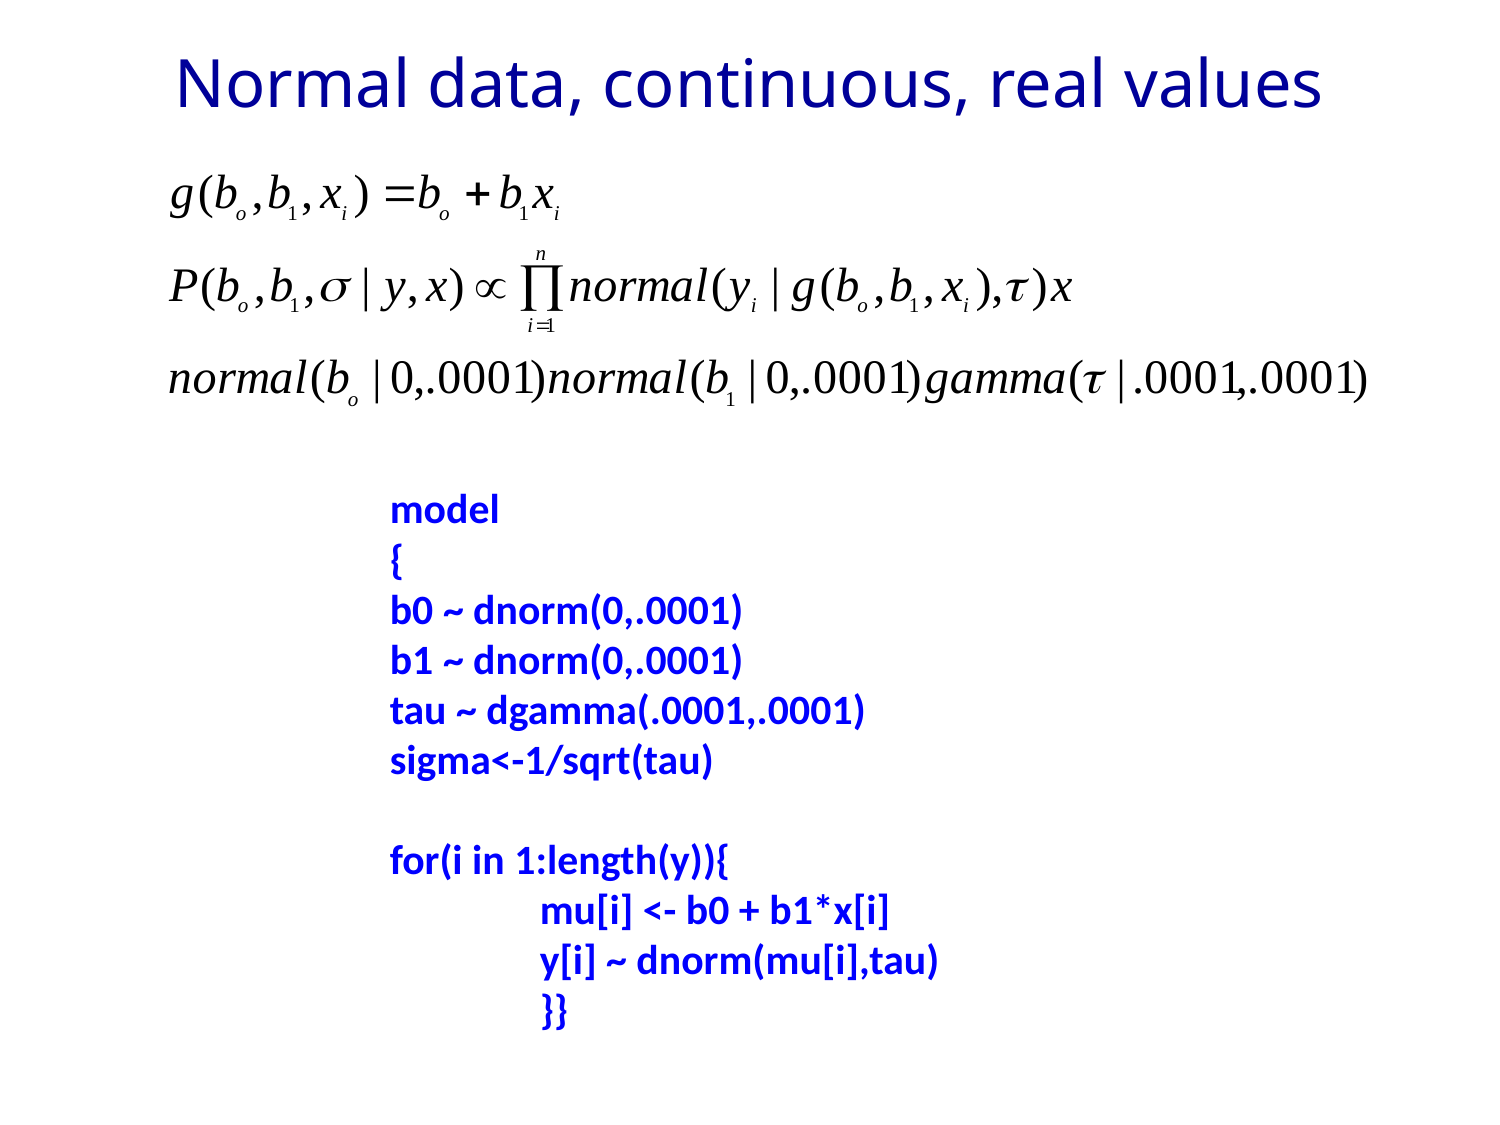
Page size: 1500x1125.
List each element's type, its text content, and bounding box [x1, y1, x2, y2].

title Normal data, continuous, real values [75, 0, 1425, 175]
text_box model { b0 ~ dnorm(0,.0001) b1 ~ dnorm(0,.0001) tau ~ dgamma(.0001,.0001) sigma<-1/sqrt(tau) for(i in 1:length(y)){ mu[i] <- b0 + b1*x[i] y[i] ~ dnorm(mu[i],tau) }} [374, 496, 1188, 1040]
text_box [162, 162, 1376, 488]
